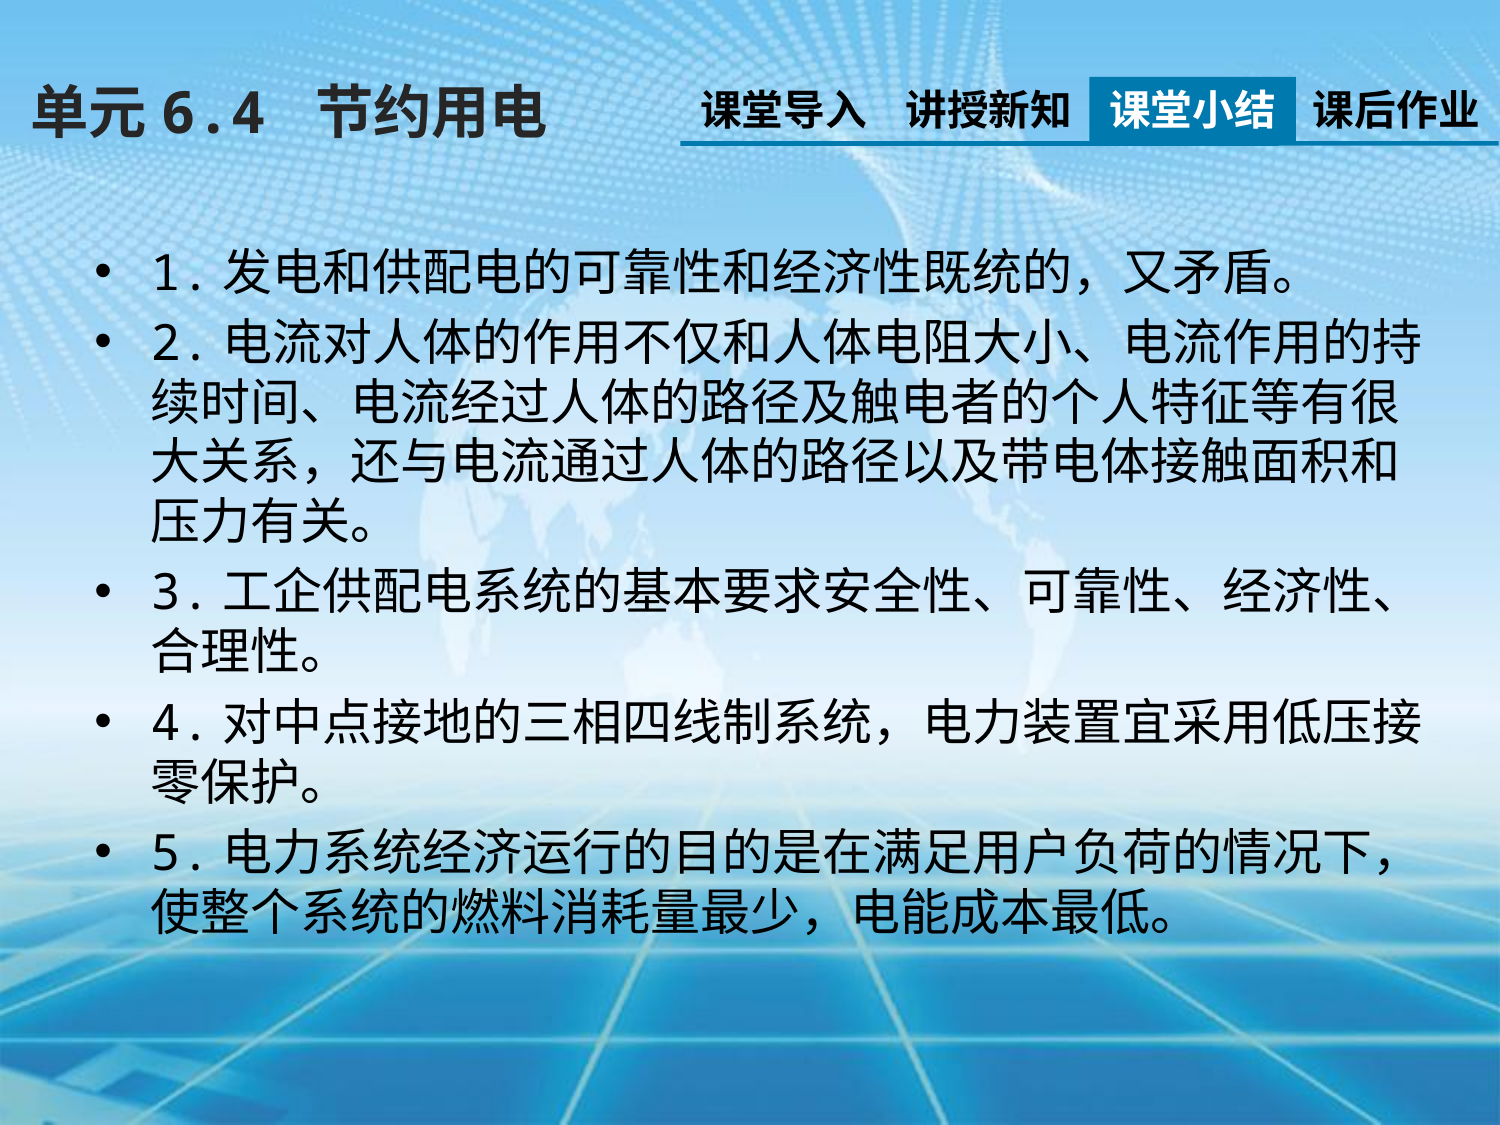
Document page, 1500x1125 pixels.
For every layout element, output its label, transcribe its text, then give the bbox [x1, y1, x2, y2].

picture [0, 0, 1500, 1125]
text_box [15, 67, 1500, 154]
text_box 1.发电和供配电的可靠性和经济性既统的，又矛盾。 2.电流对人体的作用不仅和人体电阻大小、电流作用的持续时间、电流经过人体的路径及触电者的个人特征等有很大关系，还与电流通过人体的路径以及带电体接触面积和压力有关。 3.工企供配电系统的基本要求安全性、可靠性、经济性、合理性。 4.对中点接地的三相四线制系统，电力装置宜采用低压接零保护。 5.电力系统经济运行的目的是在满足用户负荷的情况下，使整个系统的燃料消耗量最少，电能成本最低。 [79, 232, 1441, 952]
